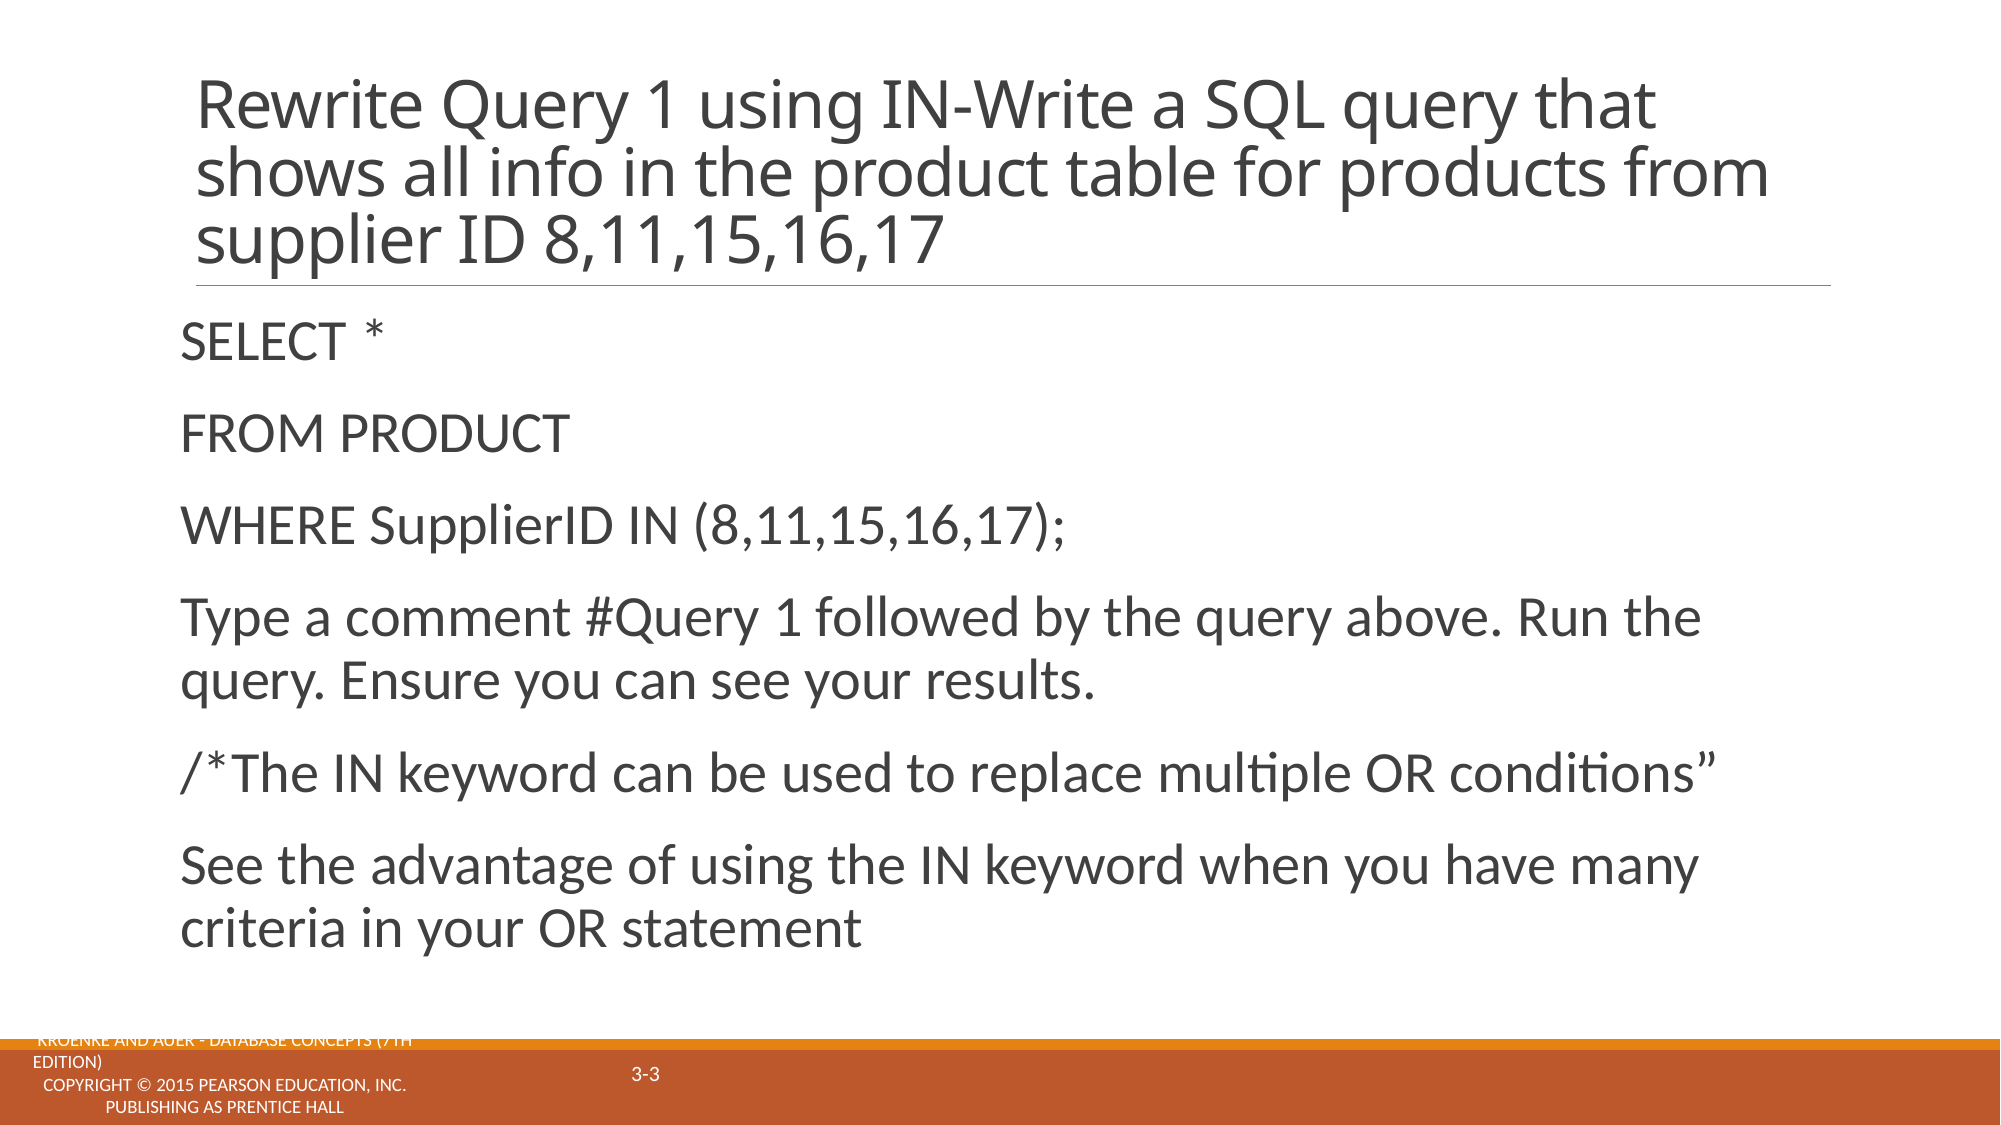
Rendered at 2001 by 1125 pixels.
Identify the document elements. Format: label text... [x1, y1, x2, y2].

slide_number 3-3 [0, 1042, 675, 1103]
title Rewrite Query 1 using IN-Write a SQL query that shows all info in the product table for products from supplier ID 8,11,15,16,17 [180, 47, 1830, 285]
list SELECT * FROM PRODUCT WHERE SupplierID IN (8,11,15,16,17); Type a comment #Query 1 followed by the query above. Run the query. Ensure you can see your results. /*The IN keyword can be used to replace multiple OR conditions” See the advantage of using the IN keyword when you have many criteria in your OR statement [180, 302, 1830, 963]
